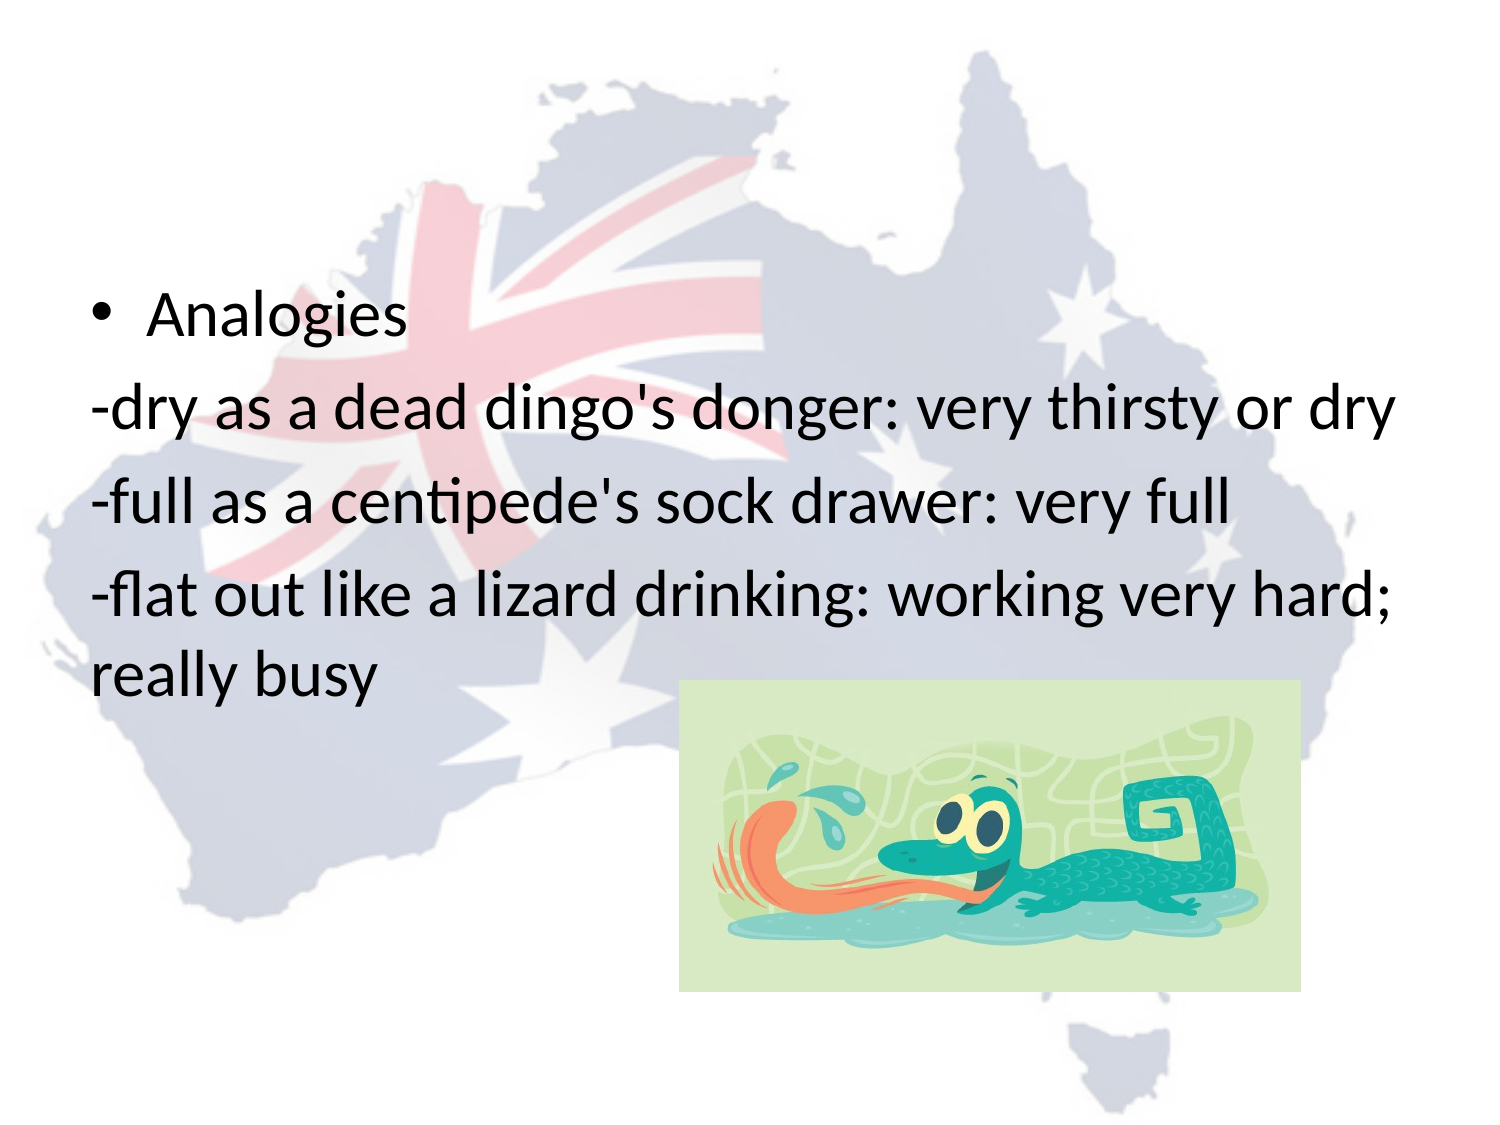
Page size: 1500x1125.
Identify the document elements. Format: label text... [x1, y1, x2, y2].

list Analogies -dry as a dead dingo's donger: very thirsty or dry -full as a centipede's sock drawer: very full -flat out like a lizard drinking: working very hard; really busy [75, 262, 1425, 1005]
picture [678, 680, 1302, 992]
